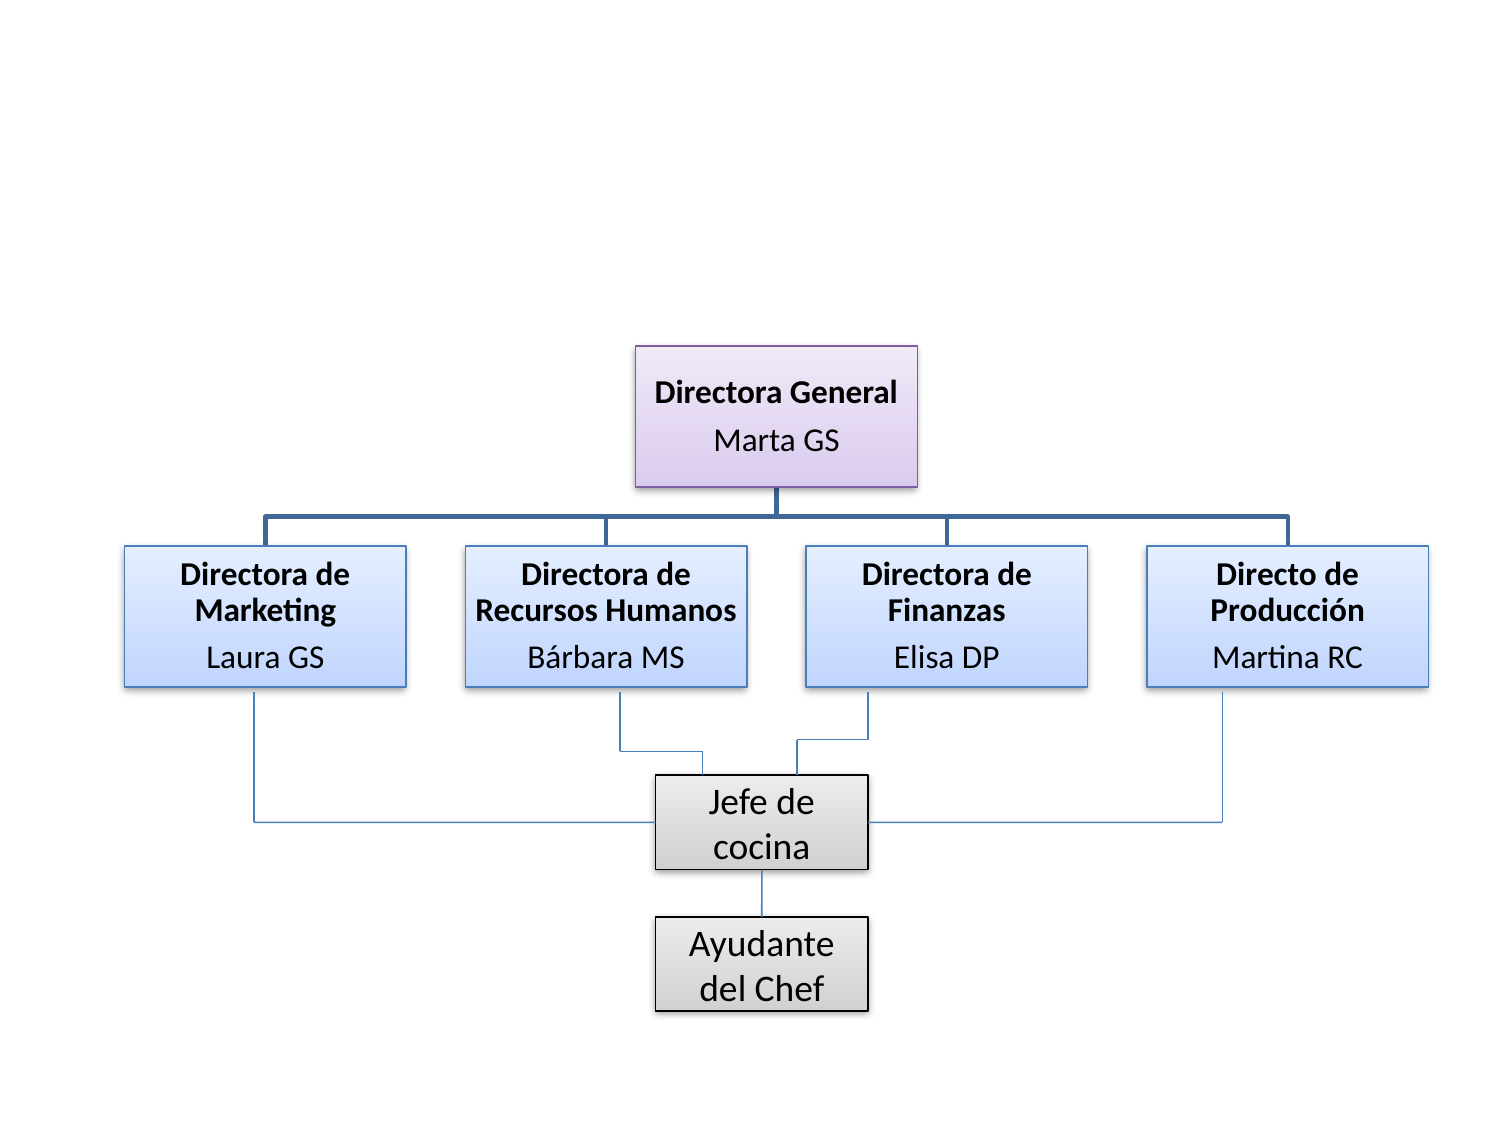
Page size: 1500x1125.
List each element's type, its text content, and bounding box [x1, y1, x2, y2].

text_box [123, 77, 1430, 956]
text_box Ayudante del Chef [655, 964, 869, 1012]
